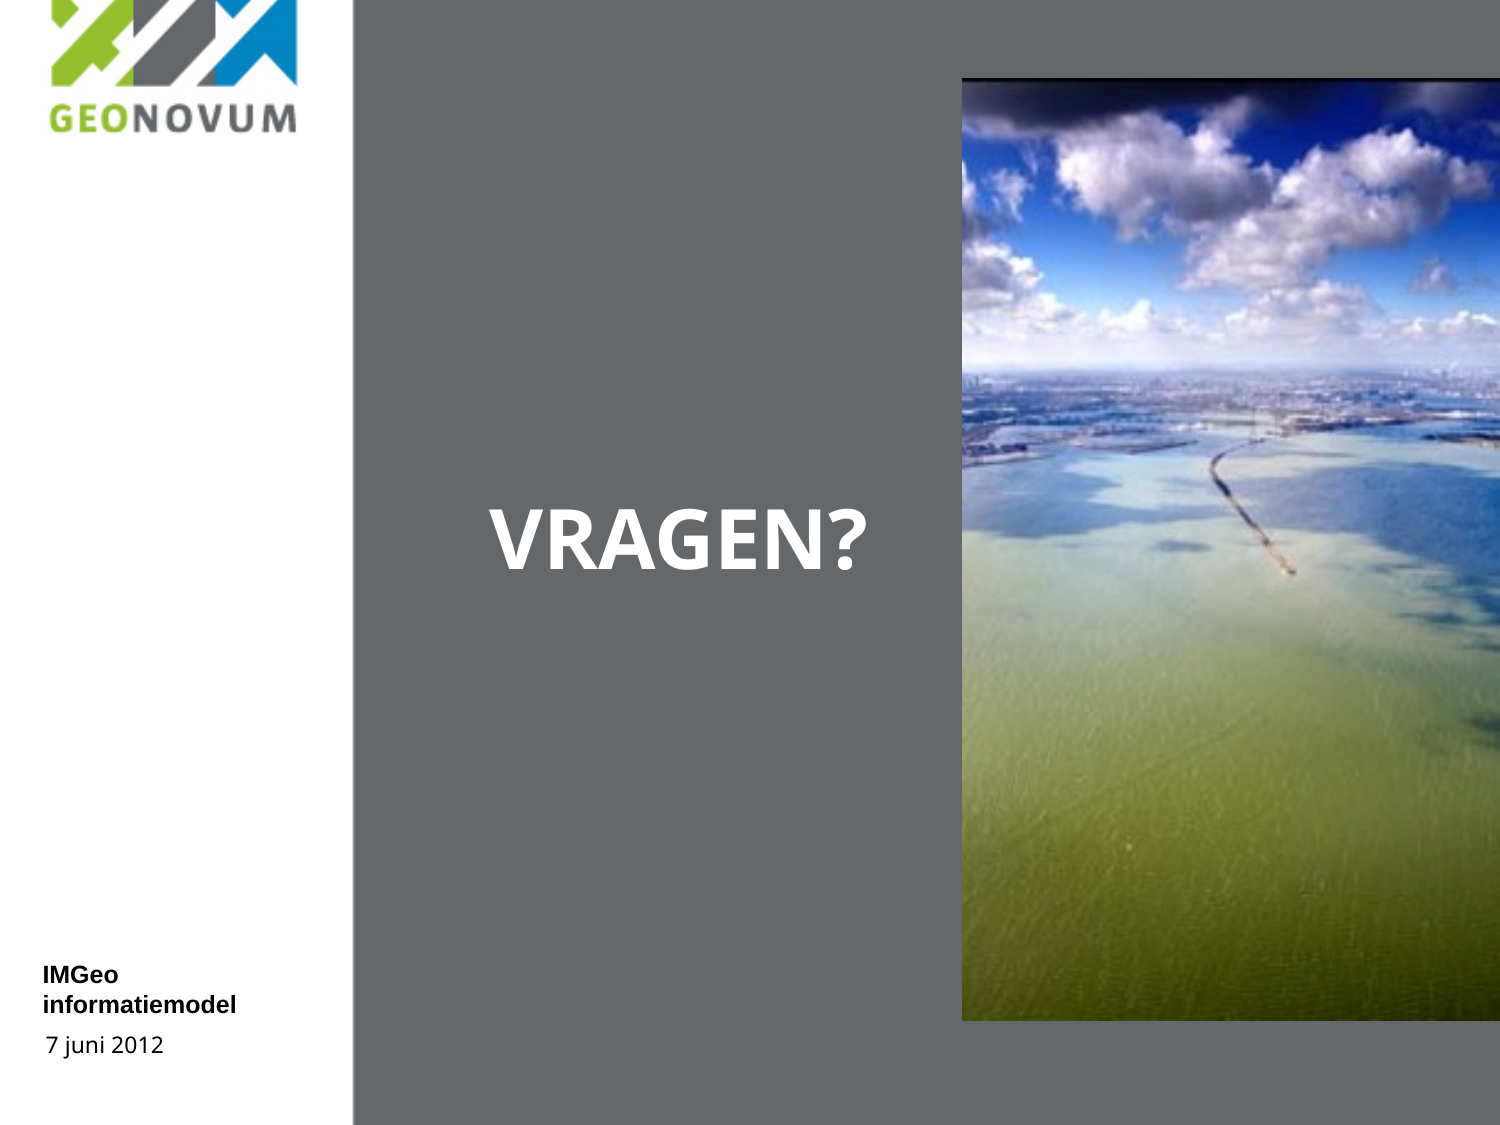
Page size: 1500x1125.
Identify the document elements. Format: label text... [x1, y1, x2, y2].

picture [0, 0, 1500, 1125]
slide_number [32, 1024, 306, 1103]
title Vragen? [41, 479, 956, 704]
footer IMGeo informatiemodel [29, 952, 303, 1008]
